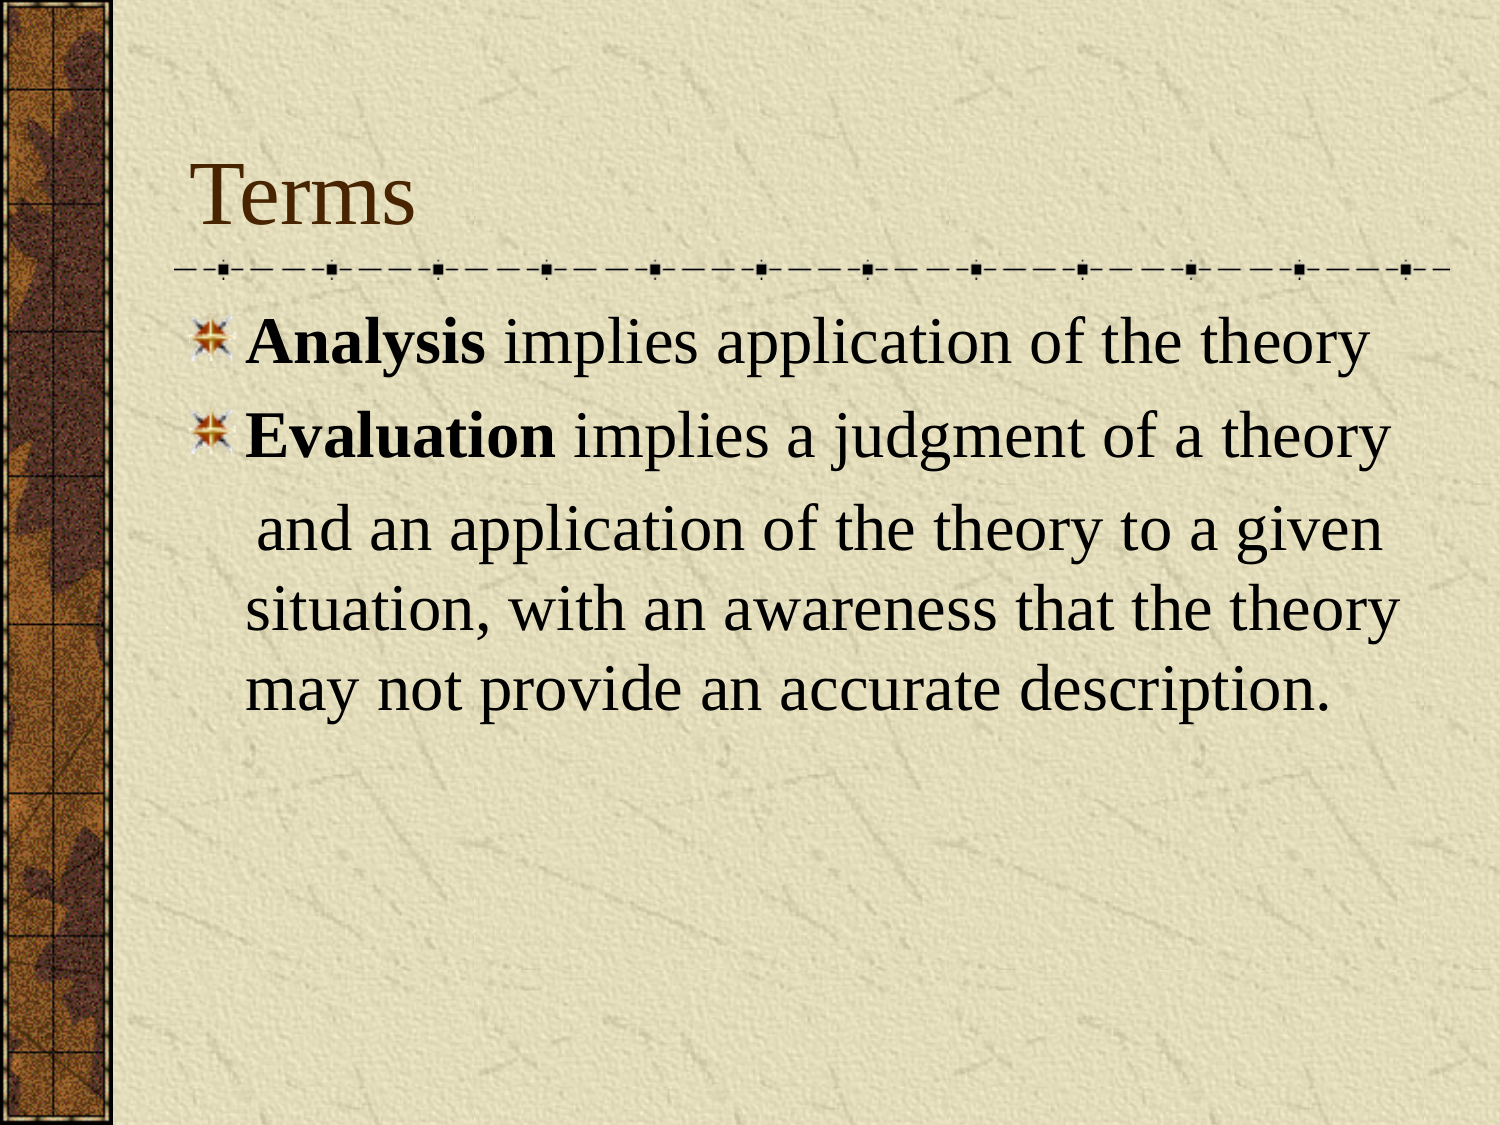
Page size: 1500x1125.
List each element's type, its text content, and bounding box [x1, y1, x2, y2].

list Analysis implies application of the theory Evaluation implies a judgment of a theory and an application of the theory to a given situation, with an awareness that the theory may not provide an accurate description. [173, 289, 1449, 965]
title Terms [174, 62, 1451, 251]
picture [0, 0, 1500, 1125]
